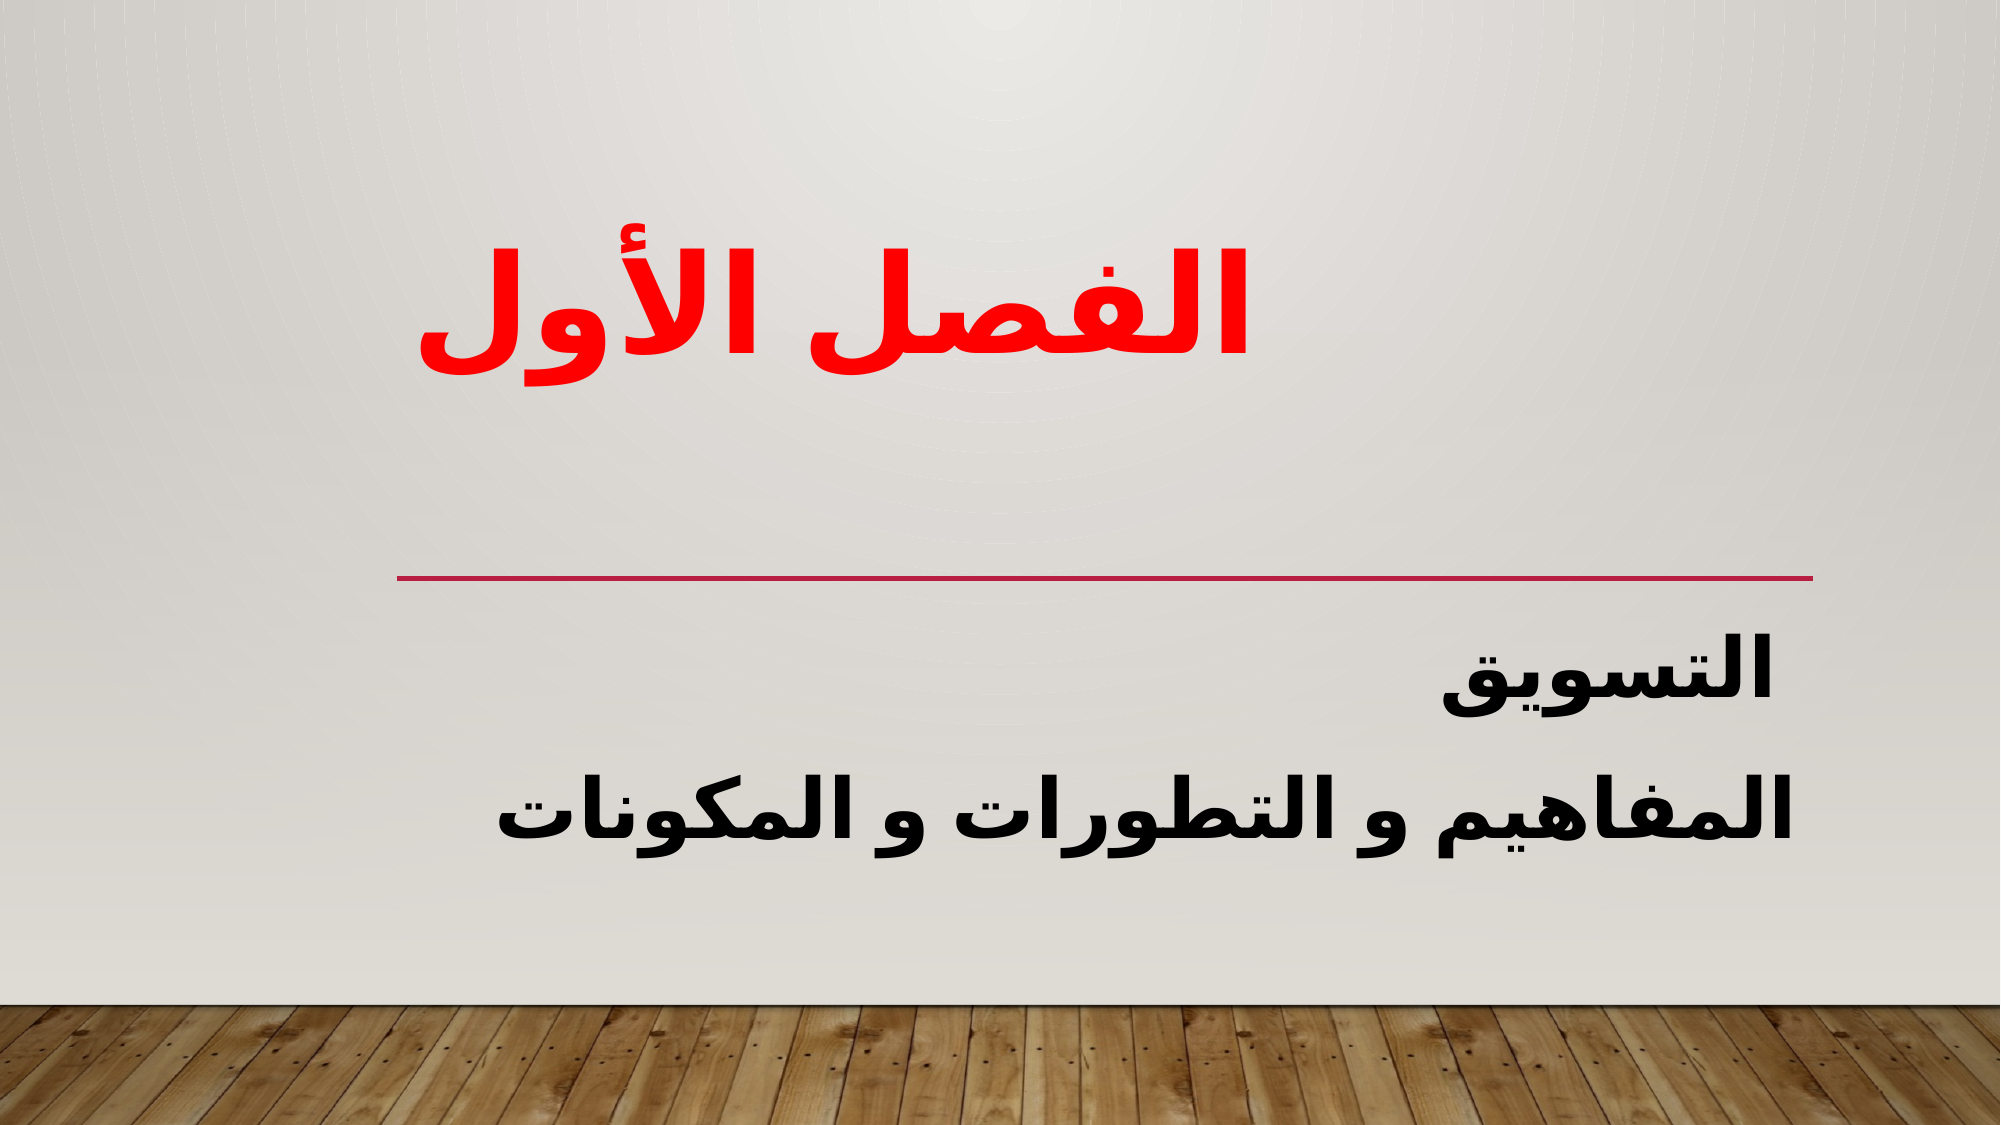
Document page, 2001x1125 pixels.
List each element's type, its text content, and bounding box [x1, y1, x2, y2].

picture [0, 1005, 2000, 1125]
title الفصل الأول [396, 131, 1814, 549]
subtitle التسويق المفاهيم و التطورات و المكونات [396, 579, 1814, 740]
